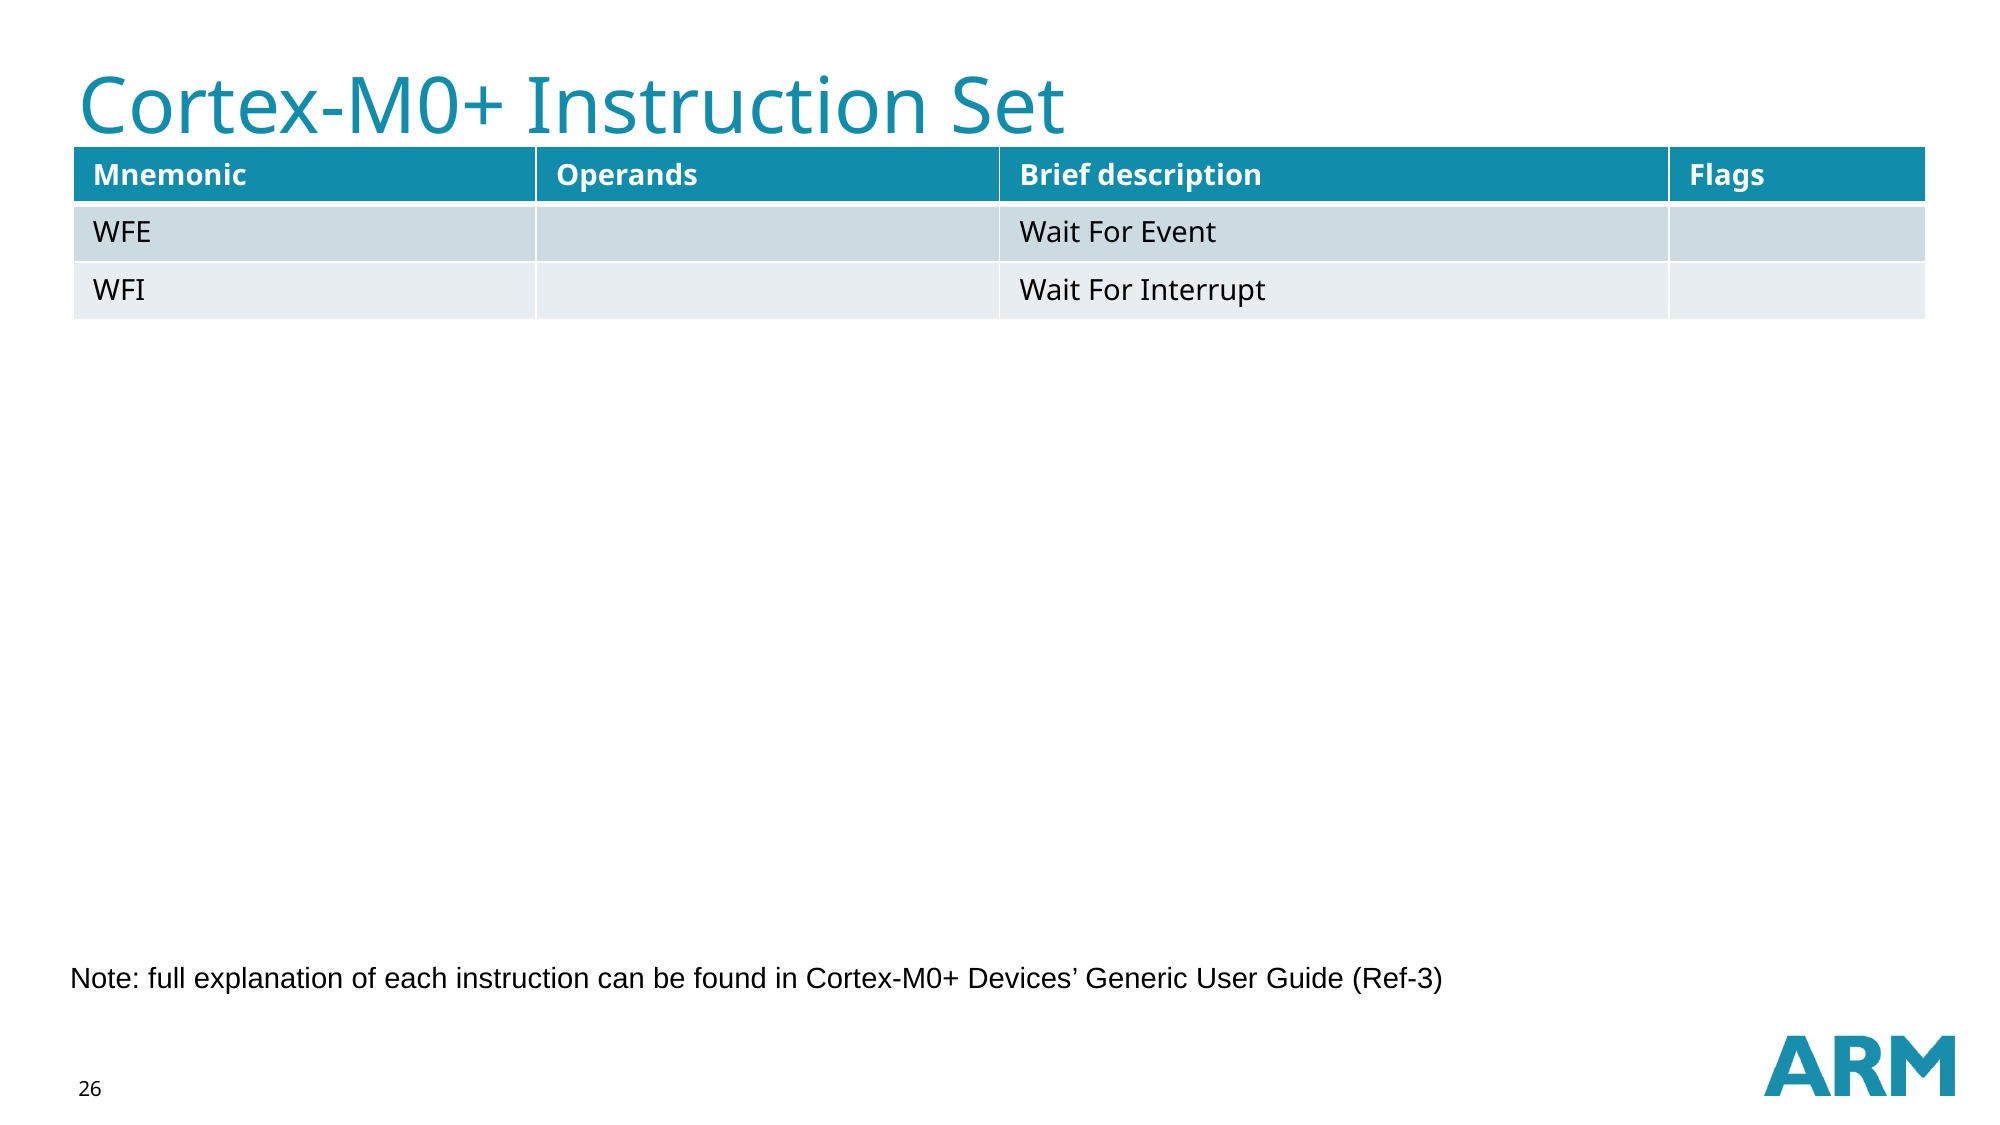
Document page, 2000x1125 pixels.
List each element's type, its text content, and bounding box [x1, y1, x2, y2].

table_header Operands [537, 147, 999, 201]
table_header Brief description [1000, 147, 1668, 201]
table_cell [537, 207, 999, 261]
table_cell Wait For Interrupt [1000, 263, 1668, 319]
table_header Flags [1670, 147, 1925, 201]
table_cell WFE [74, 207, 535, 261]
table_header Mnemonic [74, 147, 535, 201]
table_cell [1670, 207, 1925, 261]
text_box Note: full explanation of each instruction can be found in Cortex-M0+ Devices’ Generic User Guide (Ref-3) [55, 952, 1914, 1002]
title Cortex-M0+ Instruction Set [78, 55, 1910, 146]
table_cell Wait For Event [1000, 207, 1668, 261]
table_cell [537, 263, 999, 319]
picture [1763, 1035, 1955, 1096]
table_cell [1670, 263, 1925, 319]
table_cell WFI [74, 263, 535, 319]
